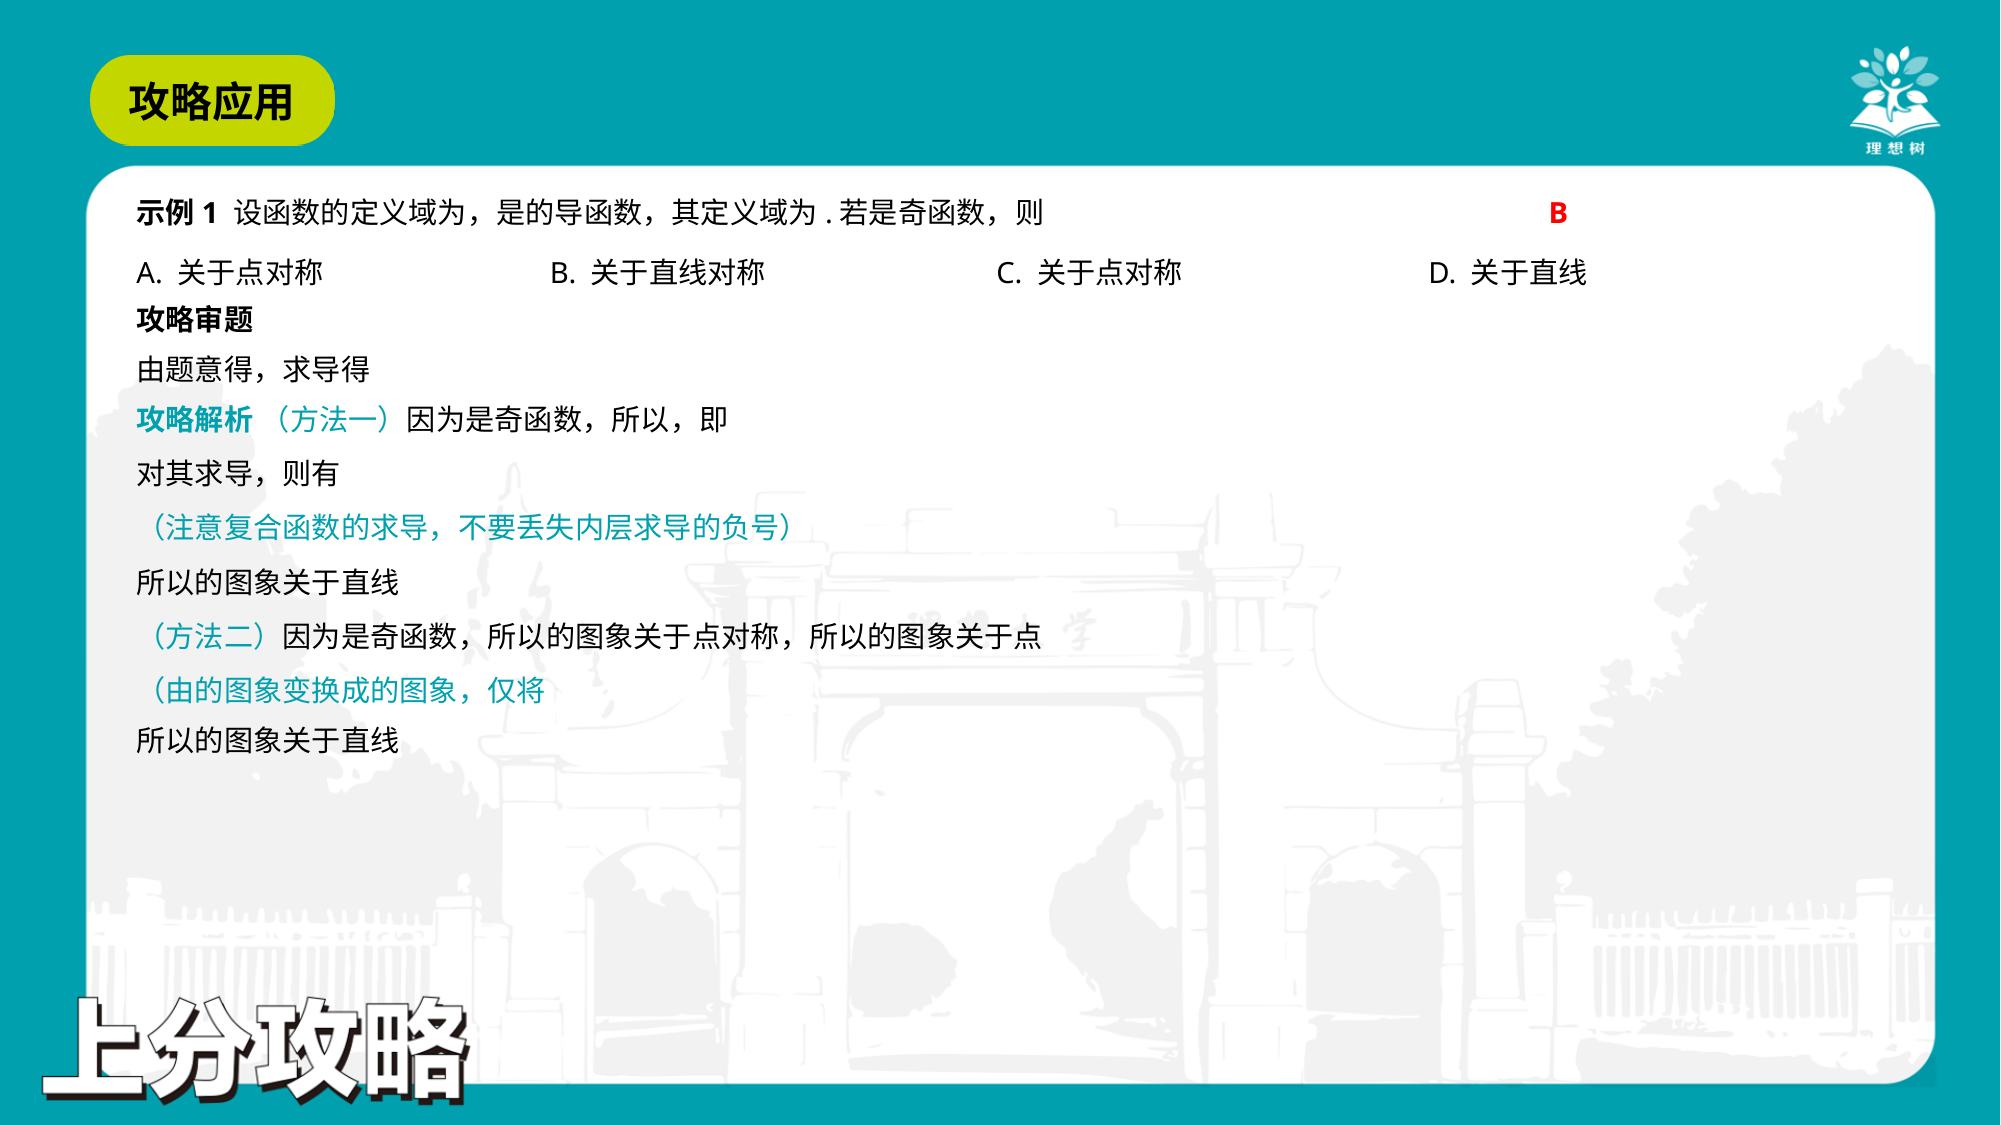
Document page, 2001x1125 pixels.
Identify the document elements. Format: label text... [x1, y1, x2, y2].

picture [0, 0, 2000, 1125]
text_box B [1540, 176, 1577, 223]
